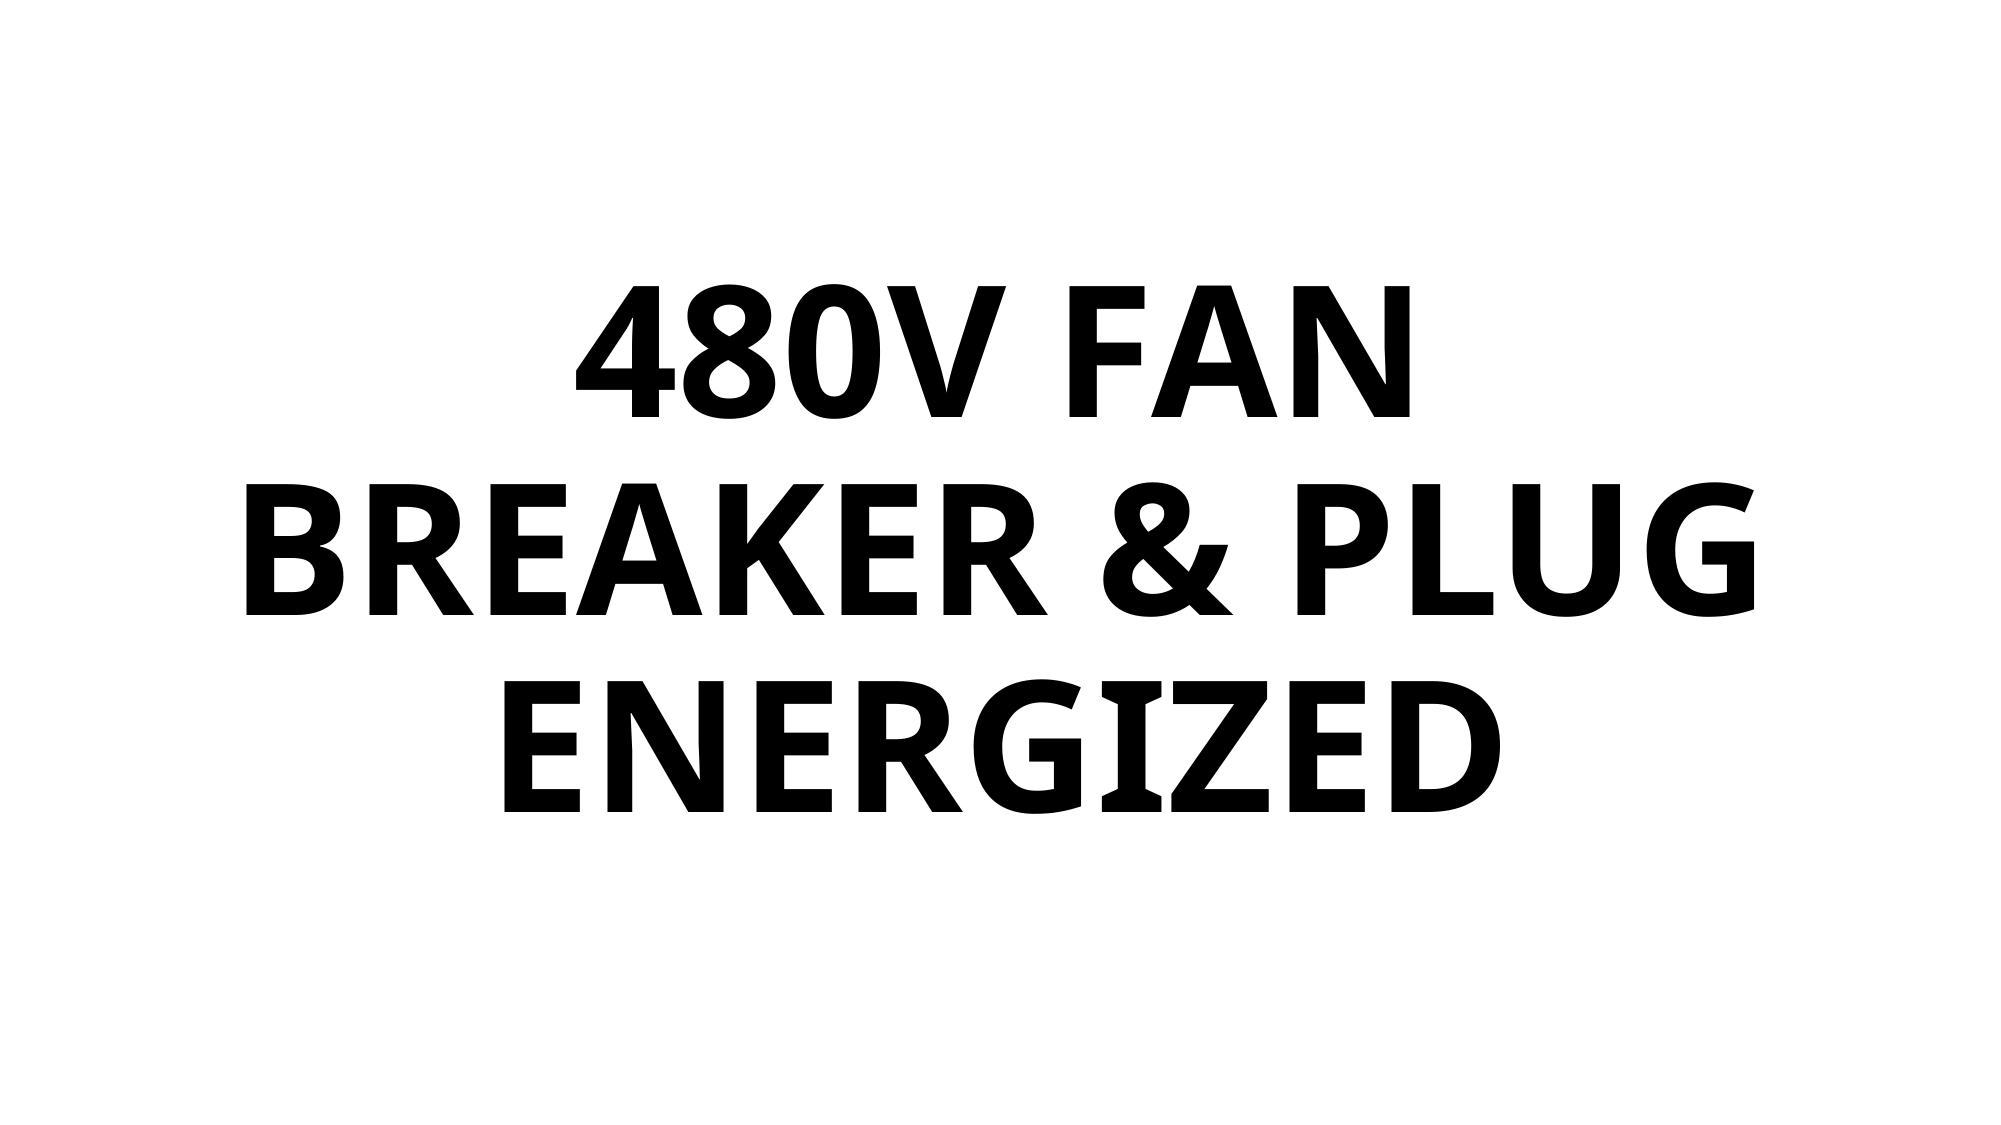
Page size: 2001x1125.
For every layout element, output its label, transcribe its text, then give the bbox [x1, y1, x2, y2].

title 480V FAN BREAKER & PLUG ENERGIZED [137, 59, 1863, 1052]
